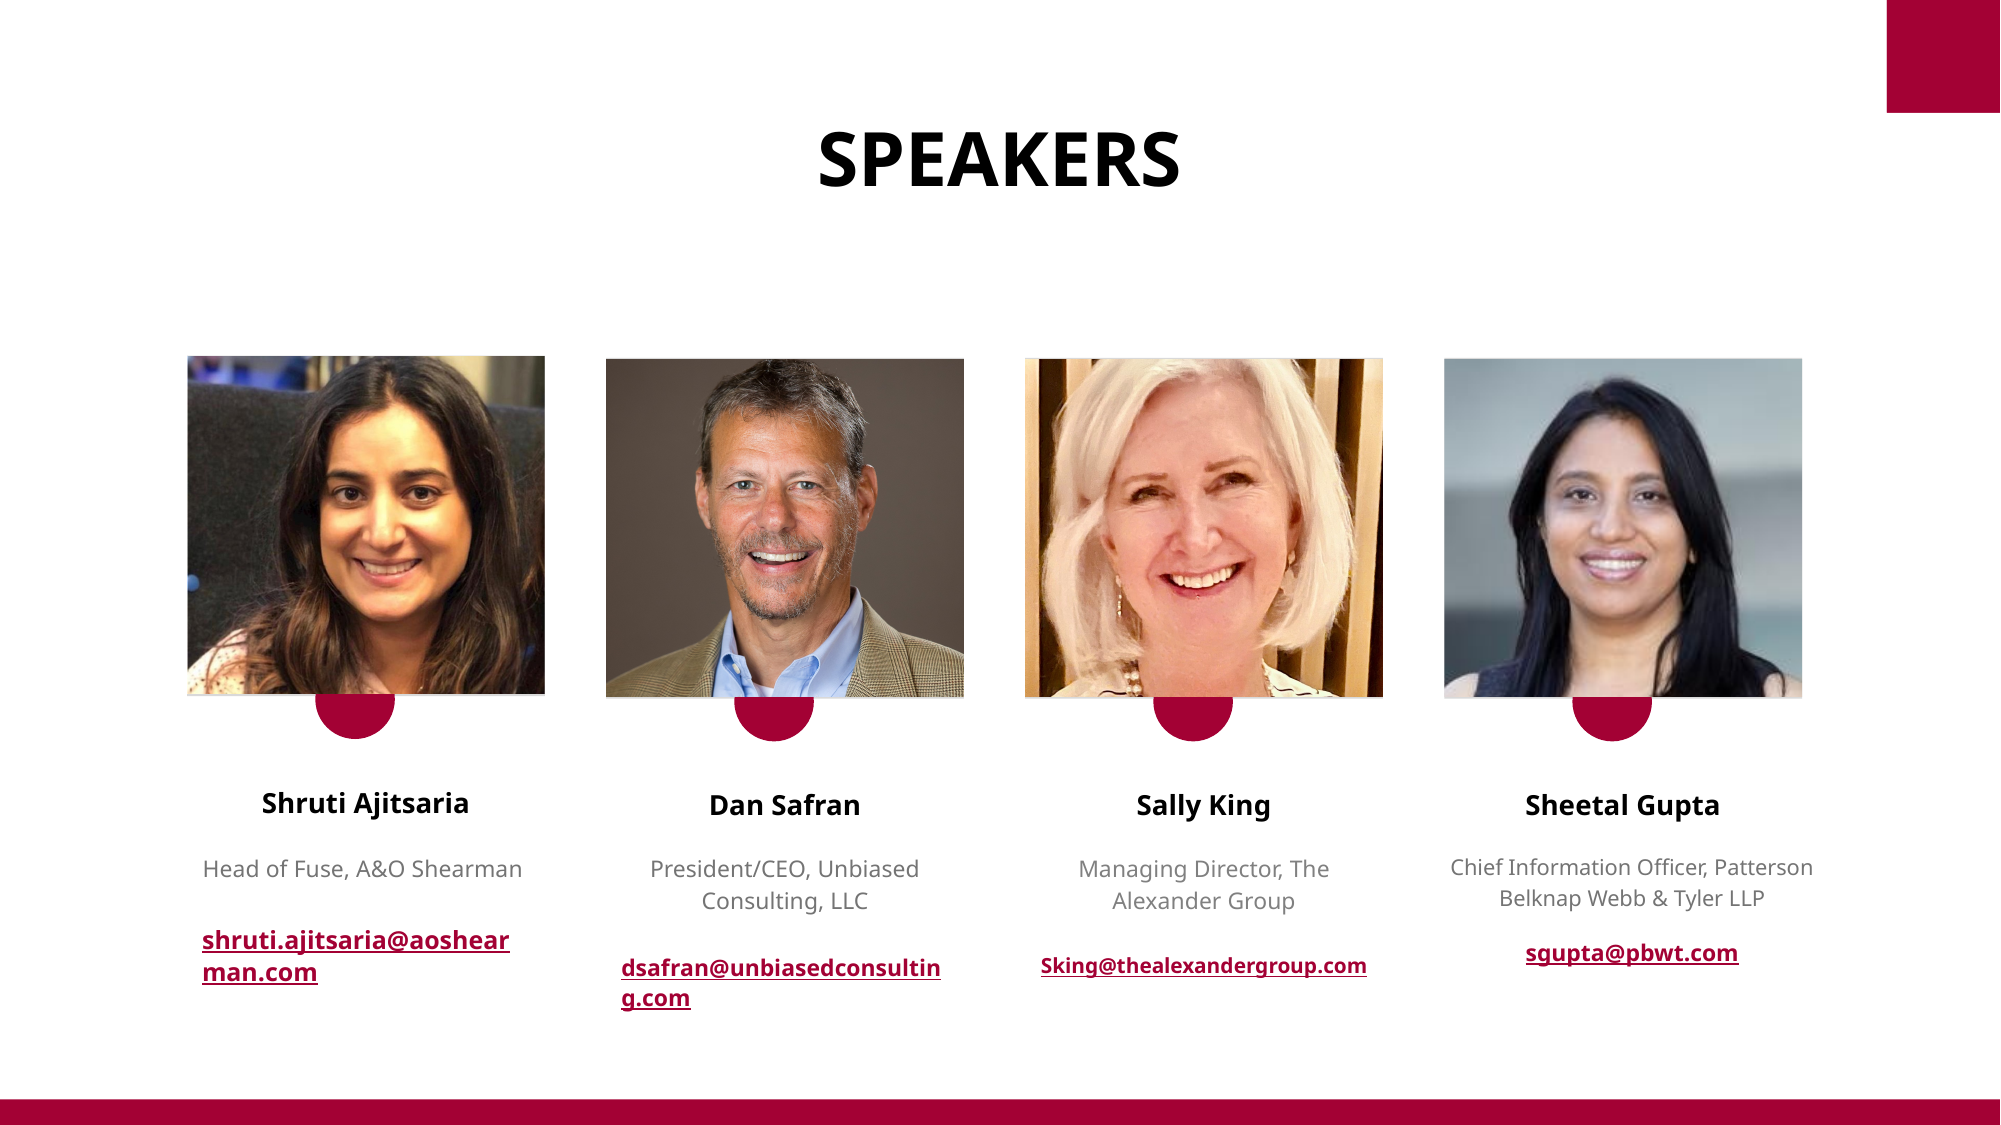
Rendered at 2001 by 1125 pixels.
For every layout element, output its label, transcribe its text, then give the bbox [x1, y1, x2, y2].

list Shruti Ajitsaria [187, 781, 545, 828]
list Dan Safran [606, 784, 964, 830]
list Sheetal Gupta [1444, 784, 1803, 830]
list Head of Fuse, A&O Shearman shruti.ajitsaria@aoshearman.com [187, 841, 545, 998]
list Sally King [1025, 784, 1383, 830]
list President/CEO, Unbiased Consulting, LLC dsafran@unbiasedconsulting.com [606, 841, 964, 998]
picture [1443, 358, 1803, 697]
list Chief Information Officer, Patterson Belknap Webb & Tyler LLP sgupta@pbwt.com [1412, 841, 1853, 998]
title SPEAKERS [0, 105, 2000, 219]
list Managing Director, The Alexander Group Sking@thealexandergroup.com [1018, 841, 1390, 998]
picture [1024, 358, 1384, 697]
picture [605, 358, 965, 697]
picture [186, 355, 546, 694]
